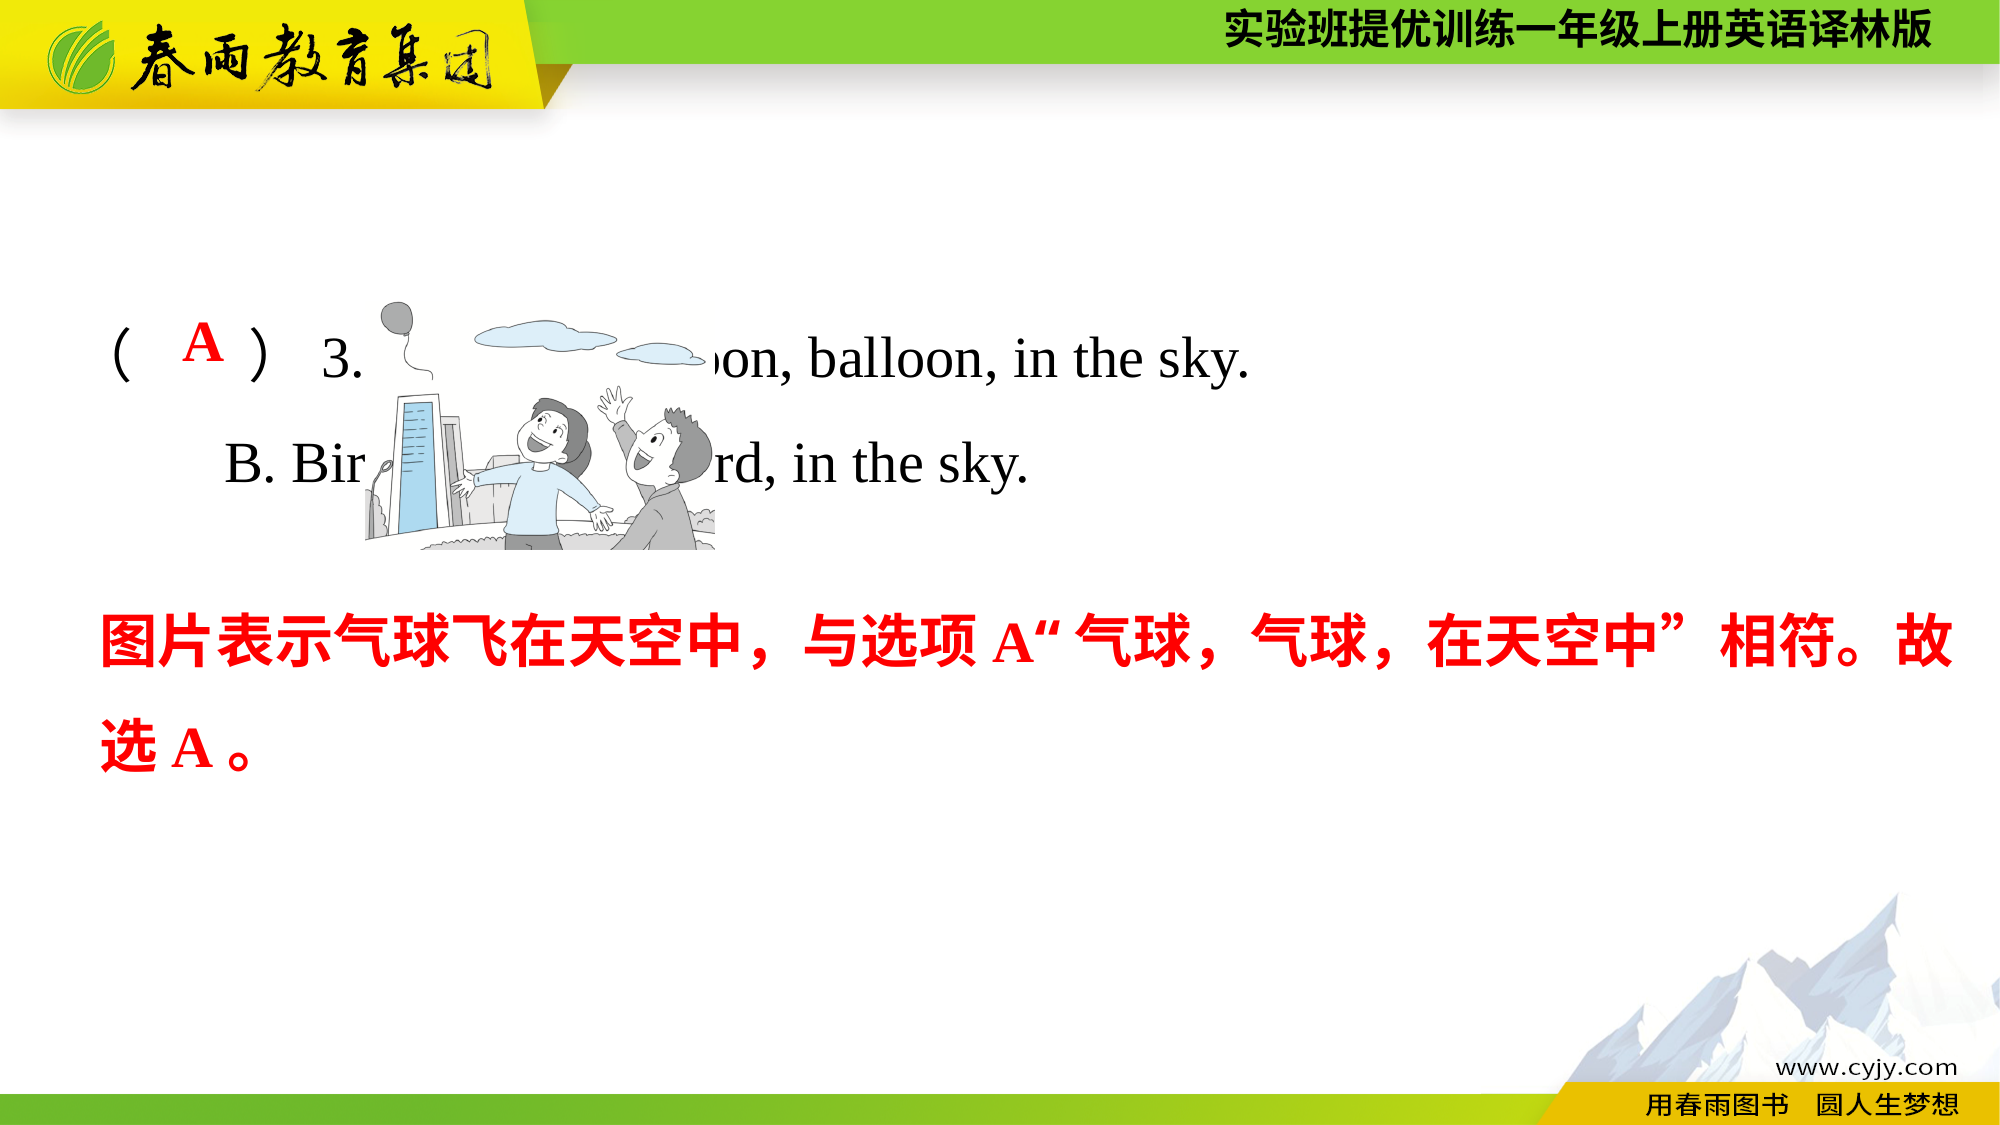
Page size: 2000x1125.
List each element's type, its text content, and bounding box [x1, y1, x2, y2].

text_box 图片表示气球飞在天空中，与选项A“气球，气球，在天空中”相符。故选A。 [84, 561, 1969, 787]
picture [0, 0, 2000, 1125]
text_box A [167, 295, 239, 381]
list （ ）3. A. Balloon, balloon, in the sky. B. Bird（鸟）， bird, in the sky. [59, 276, 1944, 611]
